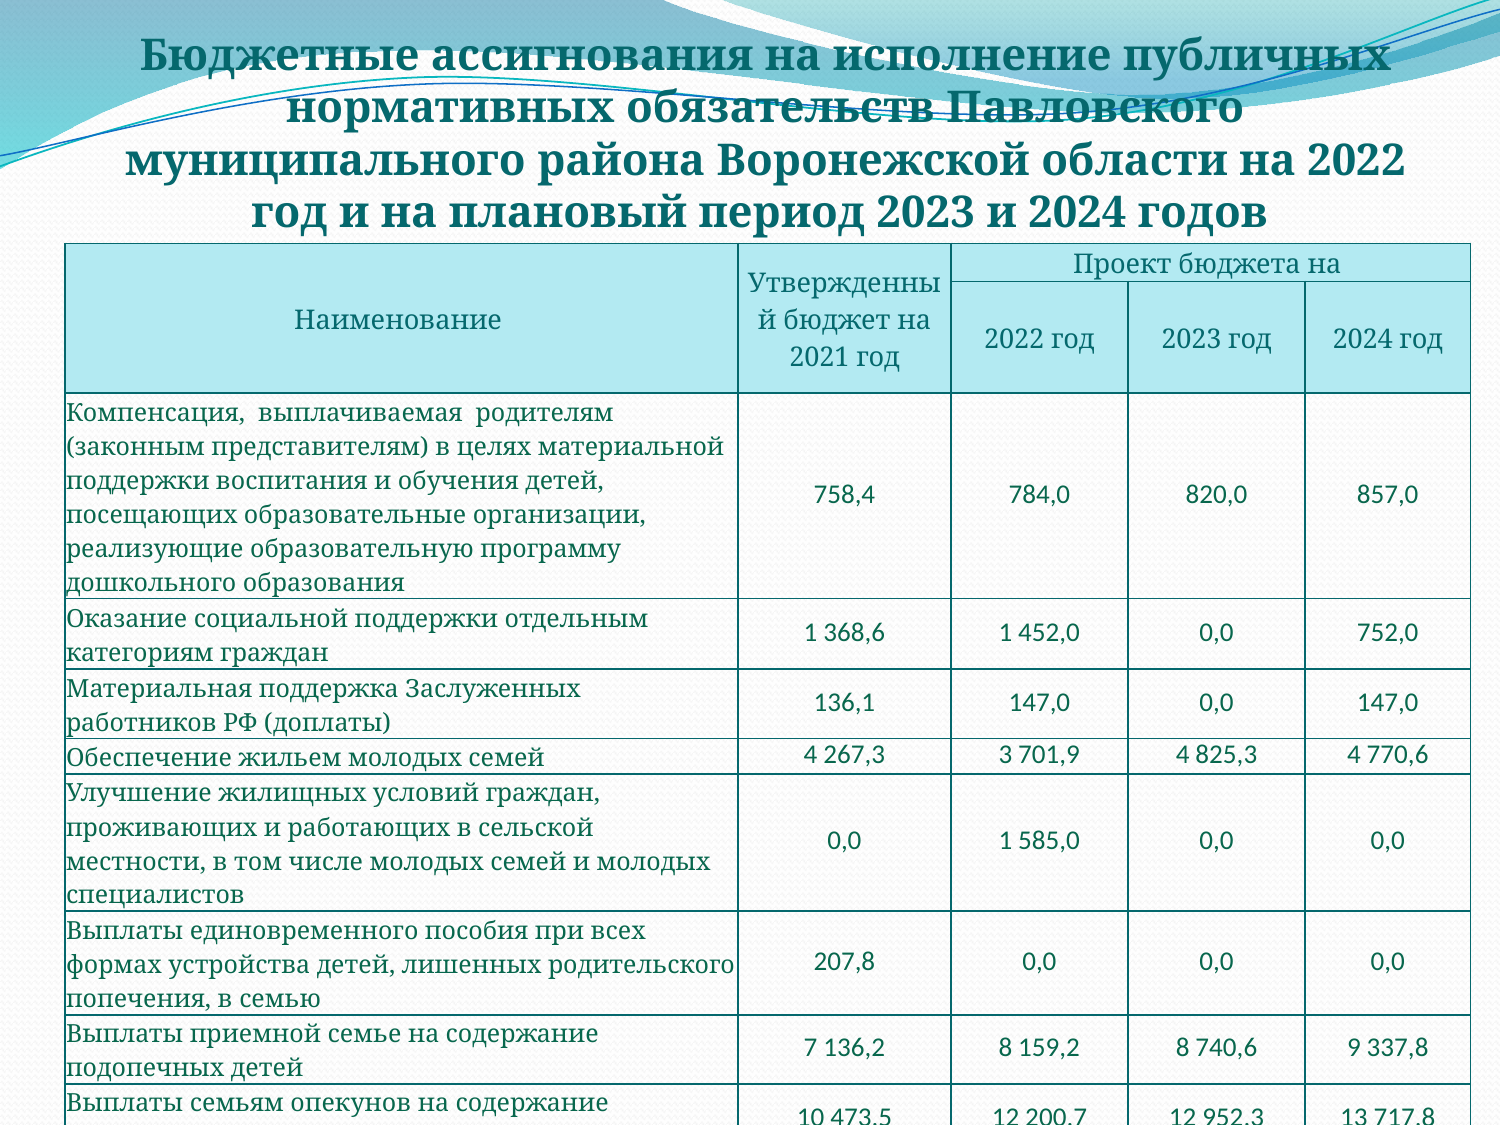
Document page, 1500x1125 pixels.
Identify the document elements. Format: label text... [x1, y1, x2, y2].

table_cell 0,0 [1129, 912, 1304, 1014]
table_cell 0,0 [1129, 775, 1304, 910]
table_cell 0,0 [952, 912, 1127, 1014]
table_cell 1 452,0 [952, 599, 1127, 668]
table_cell 4 267,3 [739, 739, 950, 773]
table_cell 13 717,8 [1306, 1085, 1470, 1125]
table_cell 2023 год [1129, 282, 1304, 392]
table_cell 0,0 [739, 775, 950, 910]
table_cell 758,4 [739, 394, 950, 598]
table_cell Оказание социальной поддержки отдельным категориям граждан [66, 599, 737, 668]
table_cell 3 701,9 [952, 739, 1127, 773]
table_cell Выплаты семьям опекунов на содержание подопечных детей [66, 1085, 737, 1125]
table_cell Выплаты приемной семье на содержание подопечных детей [66, 1016, 737, 1083]
table_cell 12 200,7 [952, 1085, 1127, 1125]
table_cell 12 952,3 [1129, 1085, 1304, 1125]
table_cell 857,0 [1306, 394, 1470, 598]
table_cell 2024 год [1306, 282, 1470, 392]
table_cell 9 337,8 [1306, 1016, 1470, 1083]
table_cell 7 136,2 [739, 1016, 950, 1083]
table_cell Компенсация, выплачиваемая родителям (законным представителям) в целях материальной поддержки воспитания и обучения детей, посещающих образовательные организации, реализующие образовательную программу дошкольного образования [66, 394, 737, 598]
table_cell 0,0 [1129, 670, 1304, 738]
table_cell 0,0 [1306, 912, 1470, 1014]
table_cell 10 473,5 [739, 1085, 950, 1125]
table_cell 8 159,2 [952, 1016, 1127, 1083]
table_cell 752,0 [1306, 599, 1470, 668]
table_cell 784,0 [952, 394, 1127, 598]
table_cell Обеспечение жильем молодых семей [66, 739, 737, 773]
table_cell 207,8 [739, 912, 950, 1014]
table_cell 4 770,6 [1306, 739, 1470, 773]
table_cell 1 368,6 [739, 599, 950, 668]
table_cell Выплаты единовременного пособия при всех формах устройства детей, лишенных родительского попечения, в семью [66, 912, 737, 1014]
table_cell Улучшение жилищных условий граждан, проживающих и работающих в сельской местности, в том числе молодых семей и молодых специалистов [66, 775, 737, 910]
table_cell 0,0 [1306, 775, 1470, 910]
table_cell 147,0 [952, 670, 1127, 738]
table_cell 1 585,0 [952, 775, 1127, 910]
table_cell 147,0 [1306, 670, 1470, 738]
table_cell Материальная поддержка Заслуженных работников РФ (доплаты) [66, 670, 737, 738]
table_cell 4 825,3 [1129, 739, 1304, 773]
list Бюджетные ассигнования на исполнение публичных нормативных обязательств Павловского муниципального района Воронежской области на 2022 год и на плановый период 2023 и 2024 годов [64, 19, 1459, 232]
table_cell 8 740,6 [1129, 1016, 1304, 1083]
table_cell 2022 год [952, 282, 1127, 392]
table_cell 136,1 [739, 670, 950, 738]
table_header Проект бюджета на [952, 244, 1470, 281]
table_header Утвержденный бюджет на 2021 год [739, 244, 950, 392]
table_header Наименование [66, 244, 737, 392]
table_cell 0,0 [1129, 599, 1304, 668]
table_cell 820,0 [1129, 394, 1304, 598]
